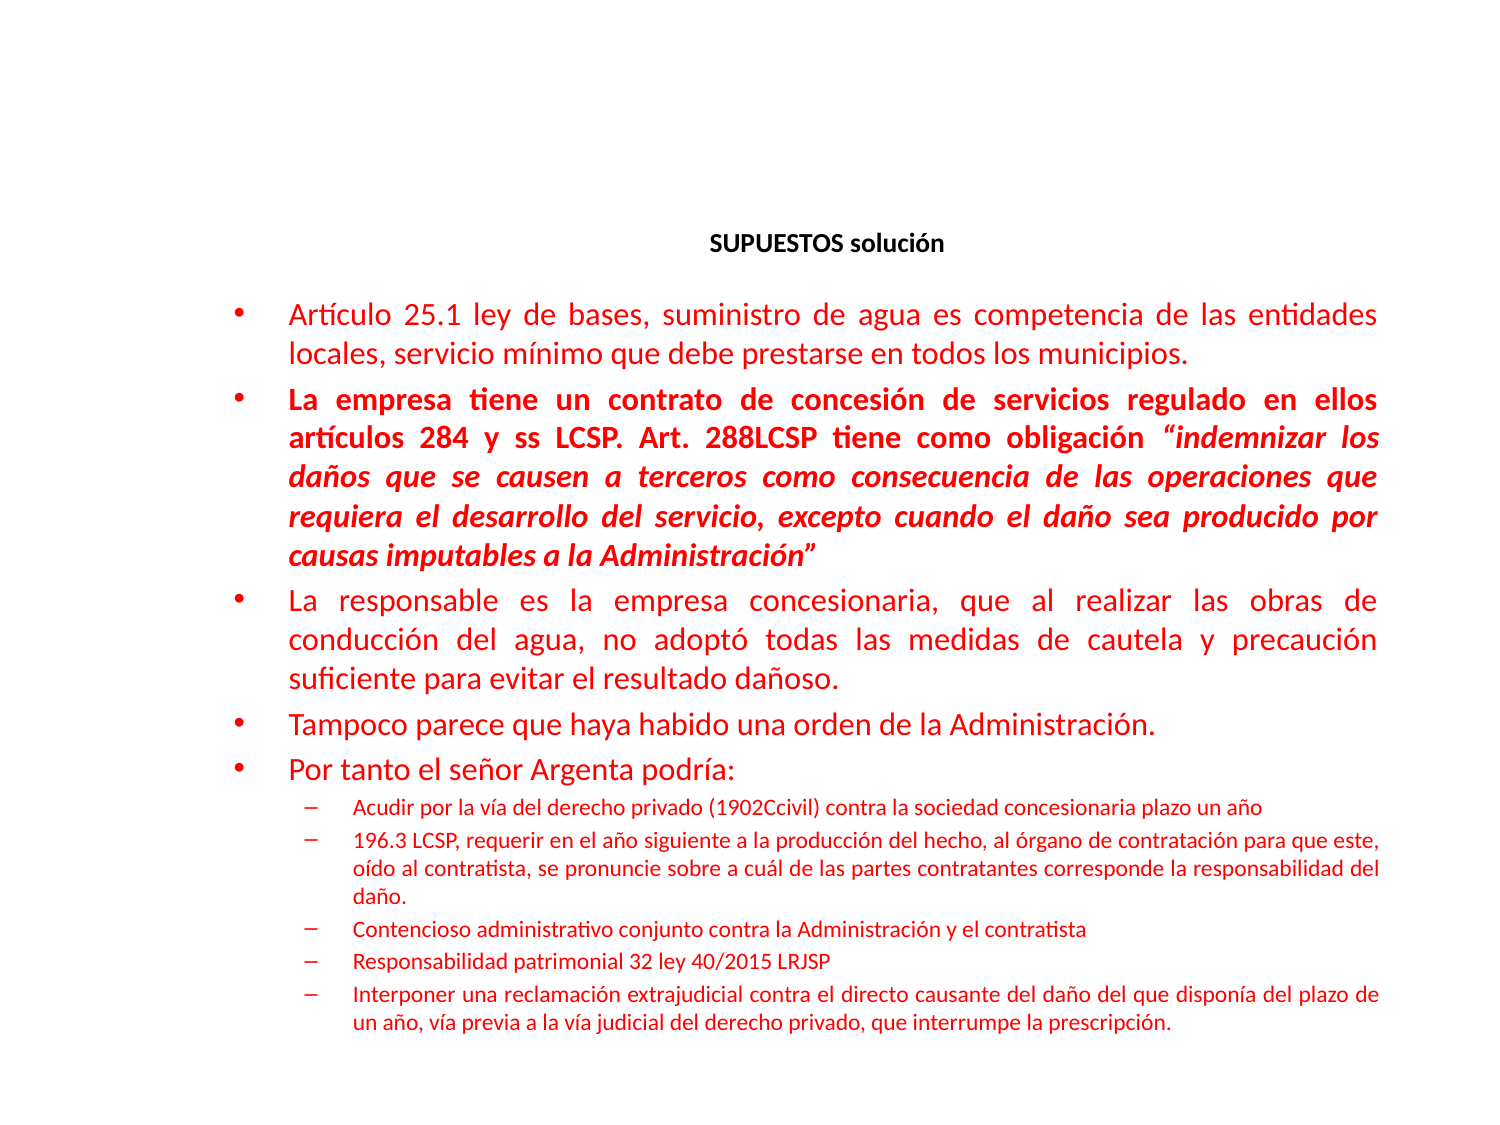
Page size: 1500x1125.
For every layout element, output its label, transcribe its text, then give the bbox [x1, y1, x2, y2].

list Artículo 25.1 ley de bases, suministro de agua es competencia de las entidades locales, servicio mínimo que debe prestarse en todos los municipios. La empresa tiene un contrato de concesión de servicios regulado en ellos artículos 284 y ss LCSP. Art. 288LCSP tiene como obligación “indemnizar los daños que se causen a terceros como consecuencia de las operaciones que requiera el desarrollo del servicio, excepto cuando el daño sea producido por causas imputables a la Administración” La responsable es la empresa concesionaria, que al realizar las obras de conducción del agua, no adoptó todas las medidas de cautela y precaución suficiente para evitar el resultado dañoso. Tampoco parece que haya habido una orden de la Administración. Por tanto el señor Argenta podría: Acudir por la vía del derecho privado (1902Ccivil) contra la sociedad concesionaria plazo un año 196.3 LCSP, requerir en el año siguiente a la producción del hecho, al órgano de contratación para que este, oído al contratista, se pronuncie sobre a cuál de las partes contratantes corresponde la responsabilidad del daño. Contencioso administrativo conjunto contra la Administración y el contratista Responsabilidad patrimonial 32 ley 40/2015 LRJSP Interponer una reclamación extrajudicial contra el directo causante del daño del que disponía del plazo de un año, vía previa a la vía judicial del derecho privado, que interrumpe la prescripción. [218, 285, 1395, 1045]
title SUPUESTOS solución [238, 217, 1416, 300]
